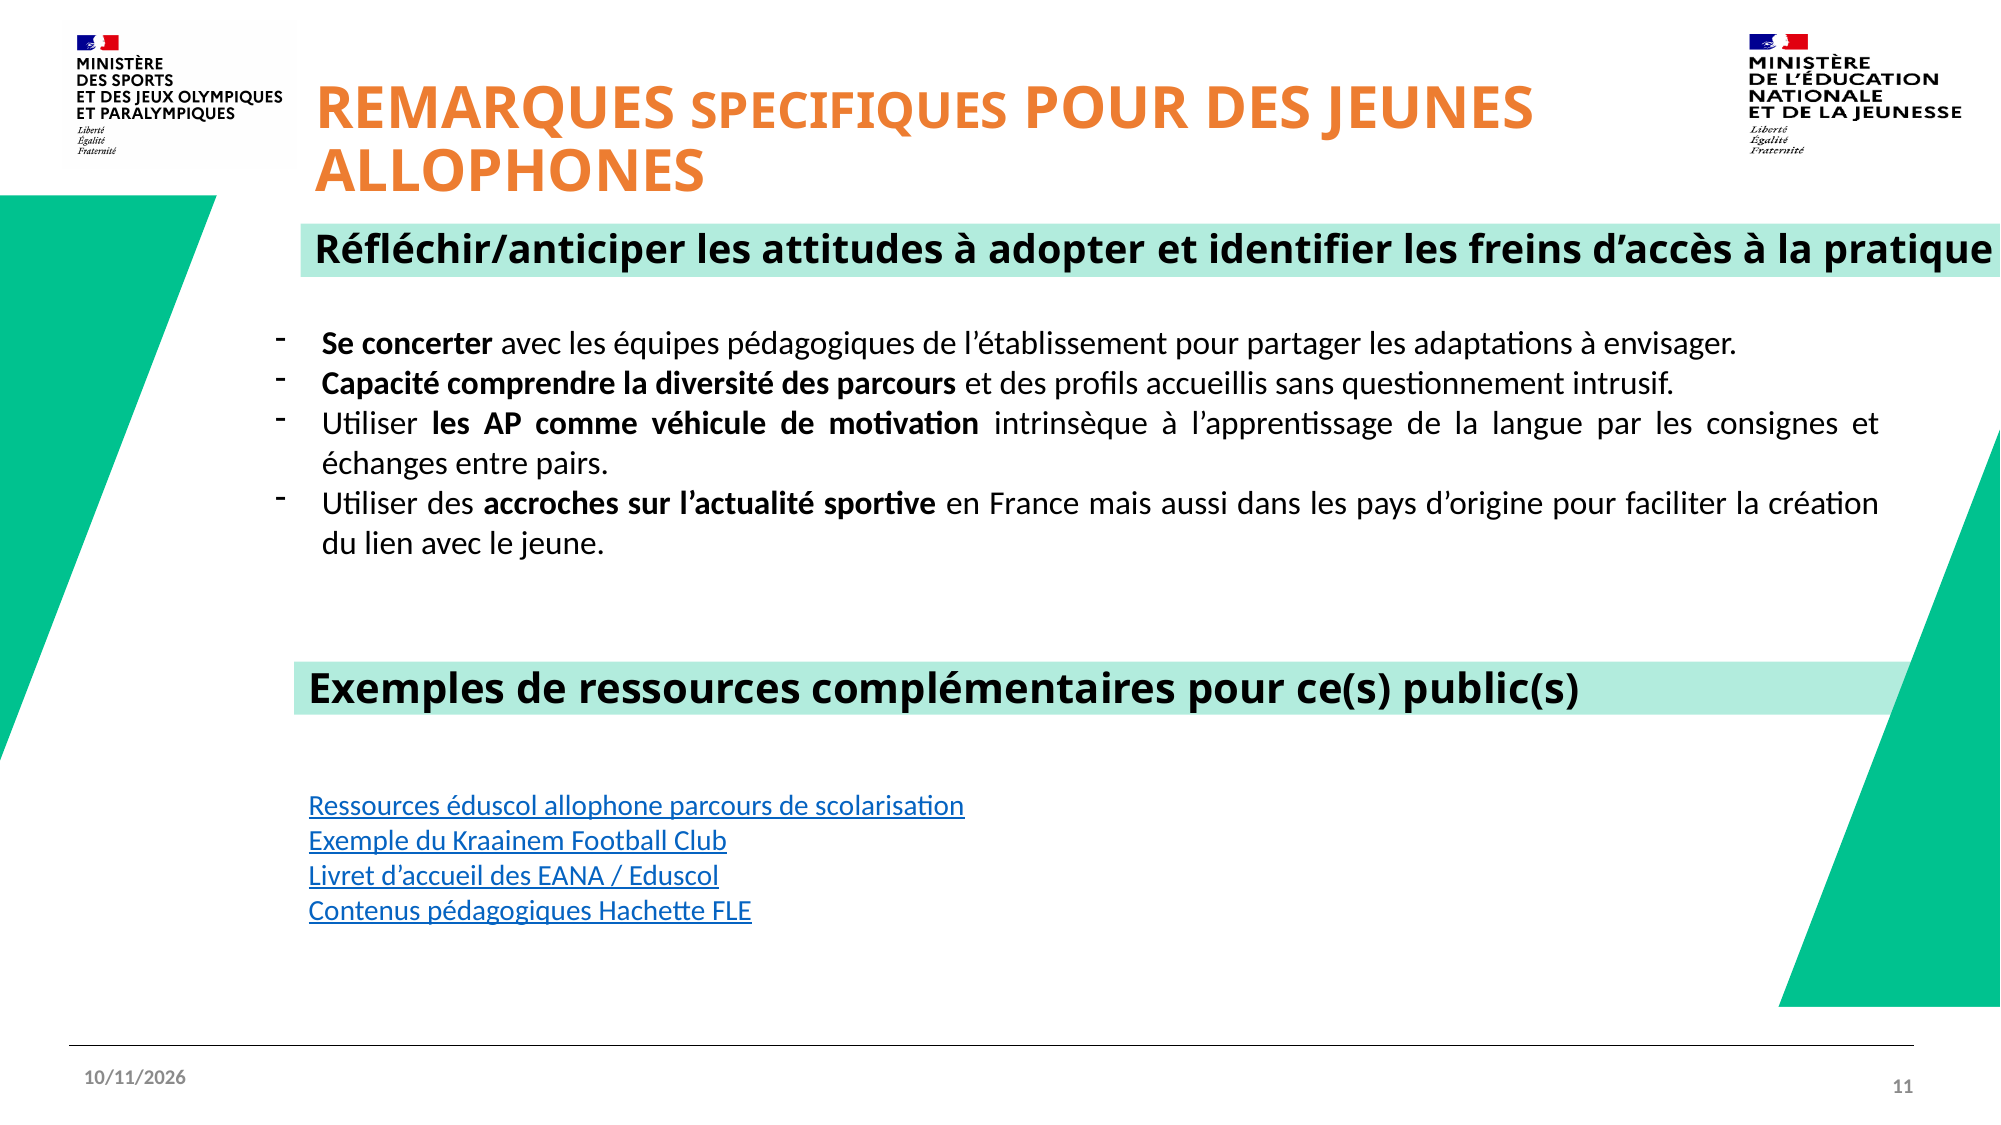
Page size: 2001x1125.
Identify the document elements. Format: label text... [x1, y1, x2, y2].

text_box Ressources éduscol allophone parcours de scolarisation Exemple du Kraainem Football Club Livret d’accueil des EANA / Eduscol Contenus pédagogiques Hachette FLE [293, 778, 1963, 1024]
picture [1749, 34, 1963, 155]
text_box Réfléchir/anticiper les attitudes à adopter et identifier les freins d’accès à la pratique [300, 223, 2000, 277]
slide_number 11 [1618, 1046, 1914, 1125]
picture [62, 20, 297, 169]
text_box Exemples de ressources complémentaires pour ce(s) public(s) [294, 661, 2000, 715]
title REMARQUES SPECIFIQUES POUR DES JEUNES ALLOPHONES [300, 67, 1713, 216]
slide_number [69, 1046, 519, 1107]
text_box Se concerter avec les équipes pédagogiques de l’établissement pour partager les adaptations à envisager. Capacité comprendre la diversité des parcours et des profils accueillis sans questionnement intrusif. Utiliser les AP comme véhicule de motivation intrinsèque à l’apprentissage de la langue par les consignes et échanges entre pairs. Utiliser des accroches sur l’actualité sportive en France mais aussi dans les pays d’origine pour faciliter la création du lien avec le jeune. [260, 314, 1896, 659]
